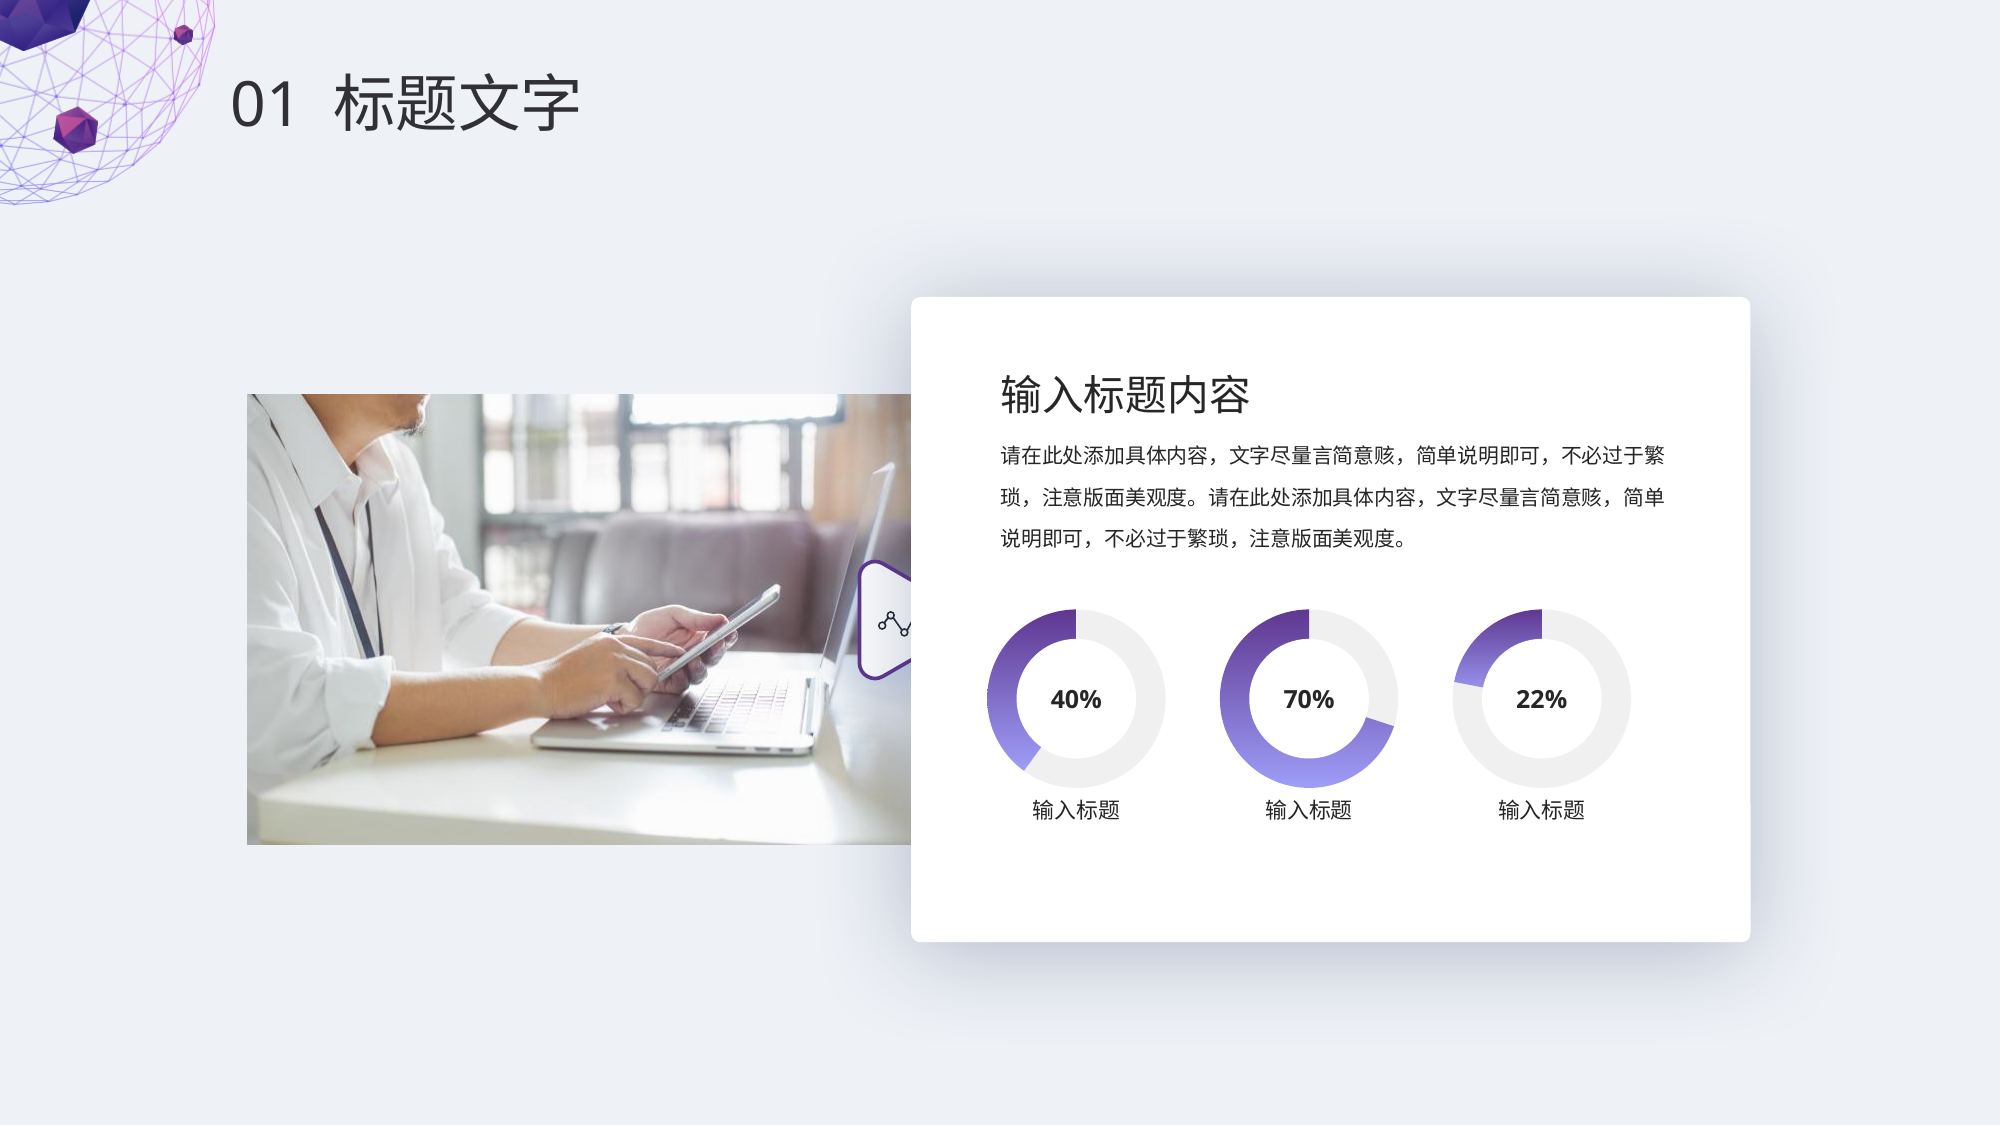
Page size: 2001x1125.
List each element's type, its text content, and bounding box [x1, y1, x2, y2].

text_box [0, 0, 216, 206]
text_box [0, 0, 2000, 1125]
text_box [911, 296, 1751, 943]
picture [246, 394, 911, 845]
text_box 01 标题文字 [216, 56, 870, 147]
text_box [859, 560, 911, 679]
